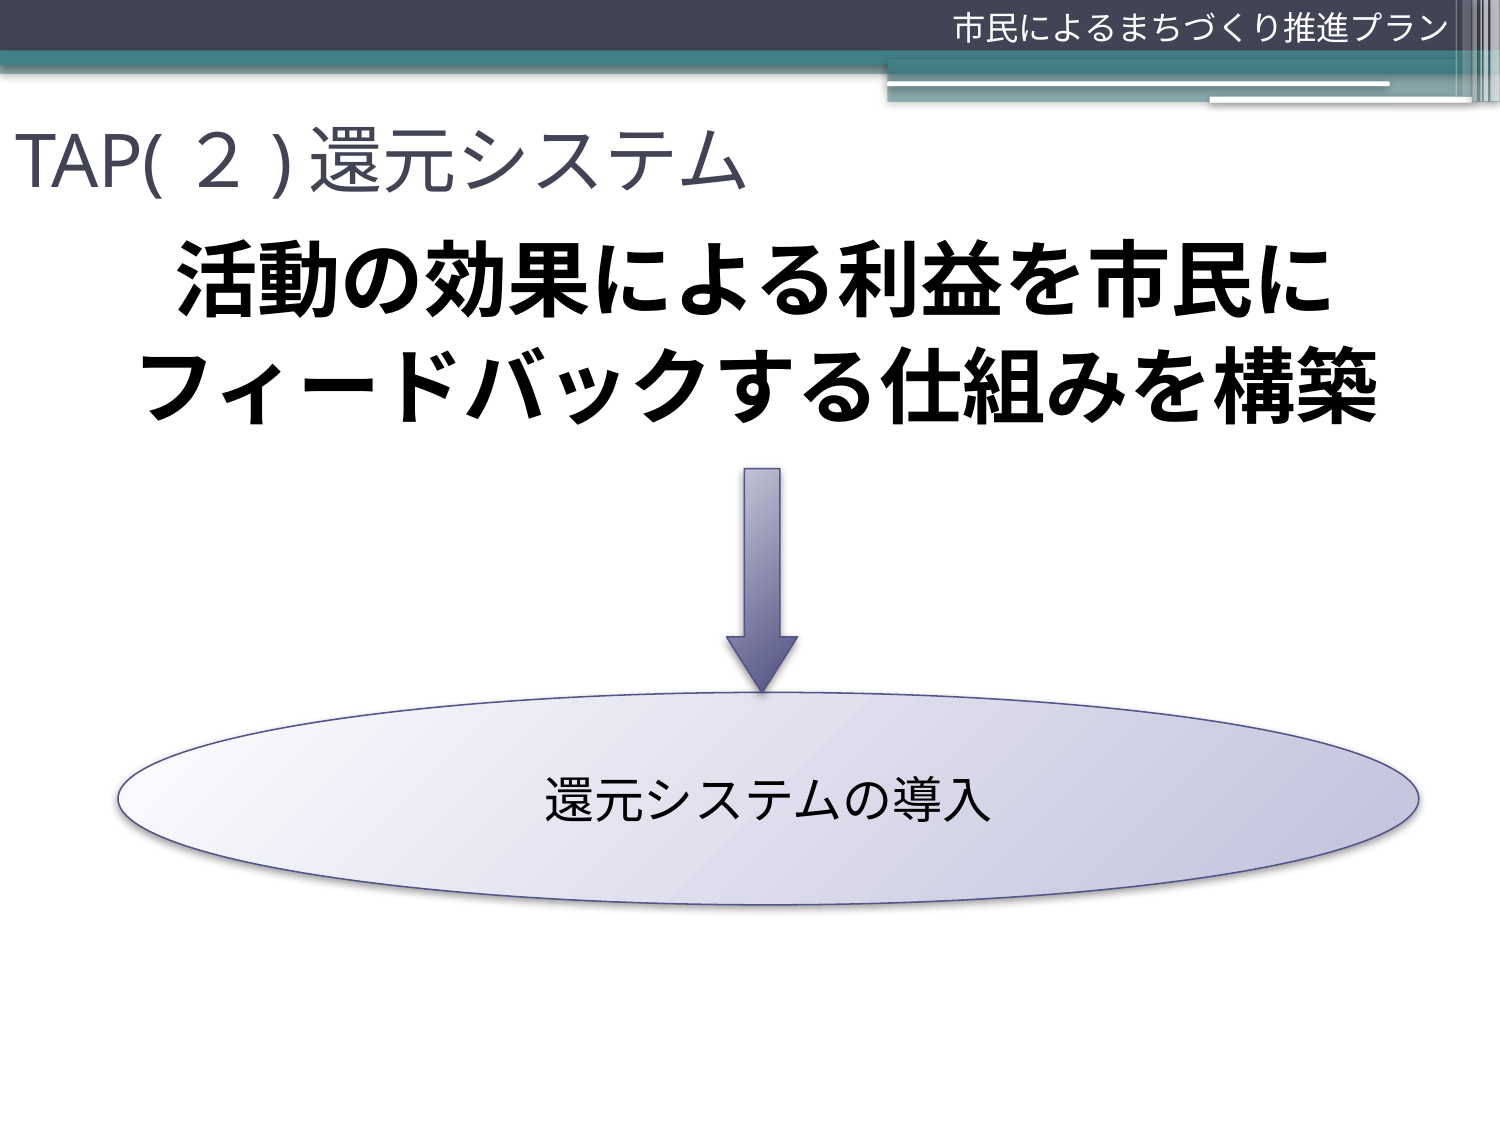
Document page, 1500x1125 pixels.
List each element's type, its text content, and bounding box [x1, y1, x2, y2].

text_box TAP(２)還元システム [0, 105, 856, 211]
list 活動の効果による利益を市民に フィードバックする仕組みを構築 [40, 219, 1453, 540]
text_box [725, 467, 799, 694]
text_box 還元システムの導入 [117, 691, 1420, 906]
text_box 市民によるまちづくり推進プラン [937, 0, 1475, 55]
